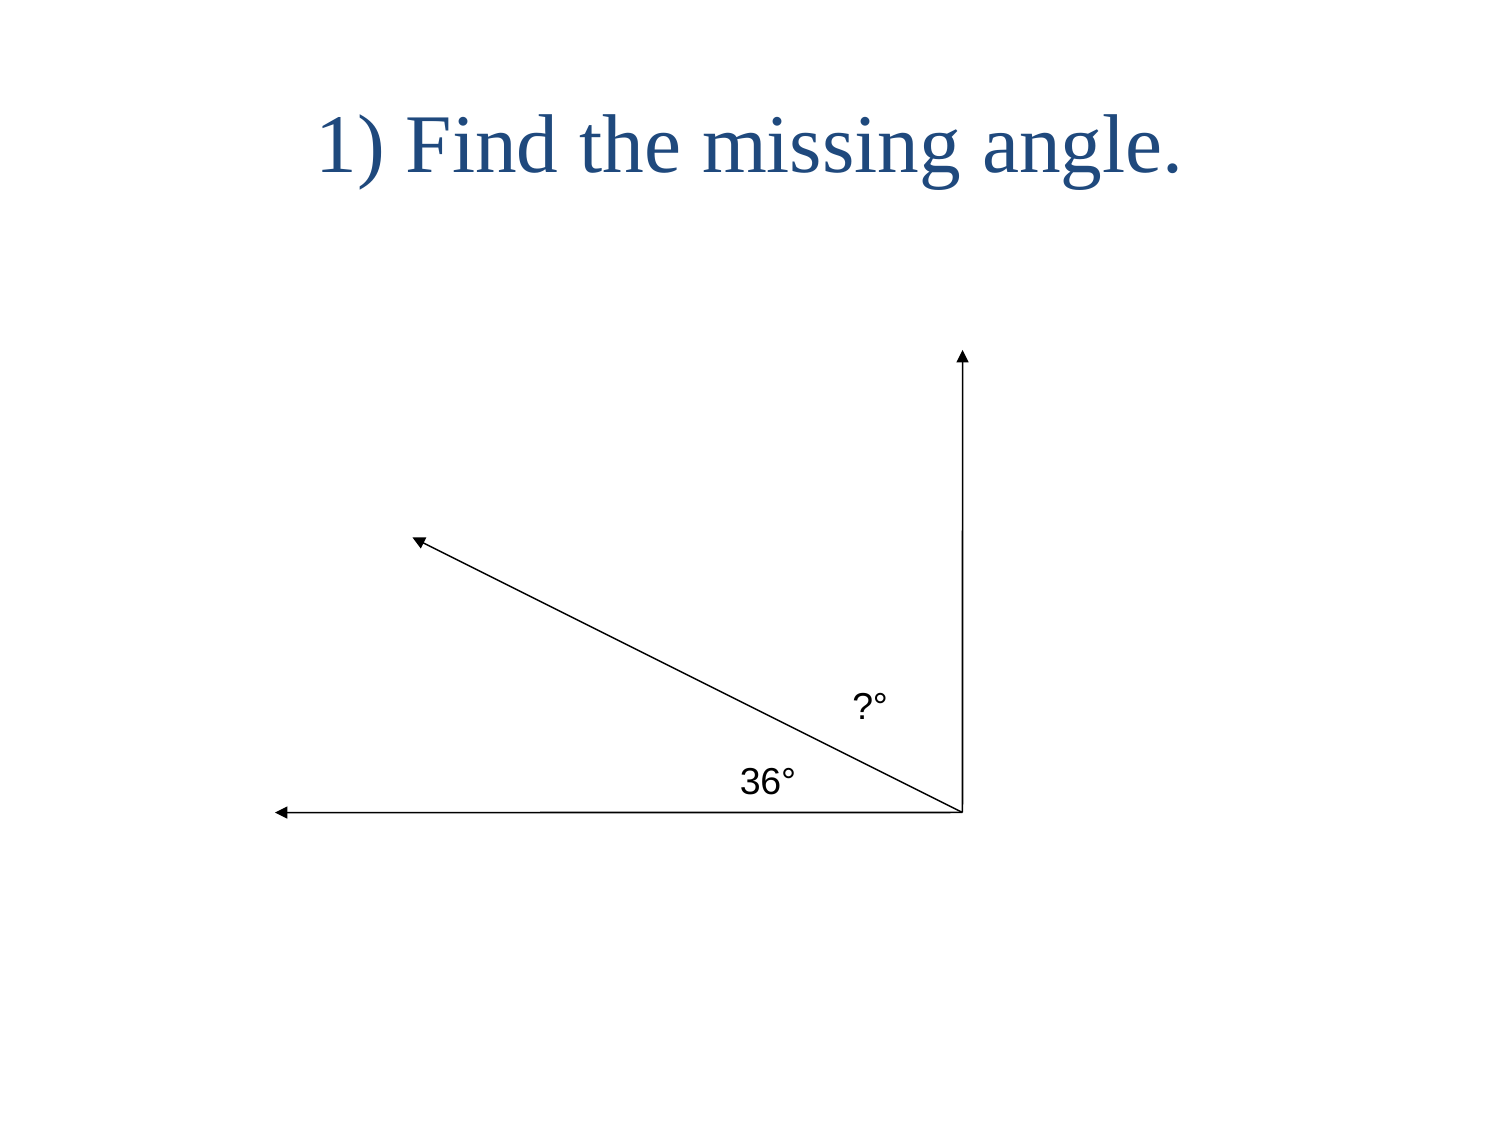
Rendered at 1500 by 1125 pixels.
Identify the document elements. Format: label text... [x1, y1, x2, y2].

text_box 36° [724, 749, 888, 810]
text_box ?° [837, 674, 950, 735]
text_box [956, 349, 969, 812]
text_box [274, 806, 961, 819]
text_box 1) Find the missing angle. [74, 45, 1425, 233]
text_box [412, 537, 836, 749]
